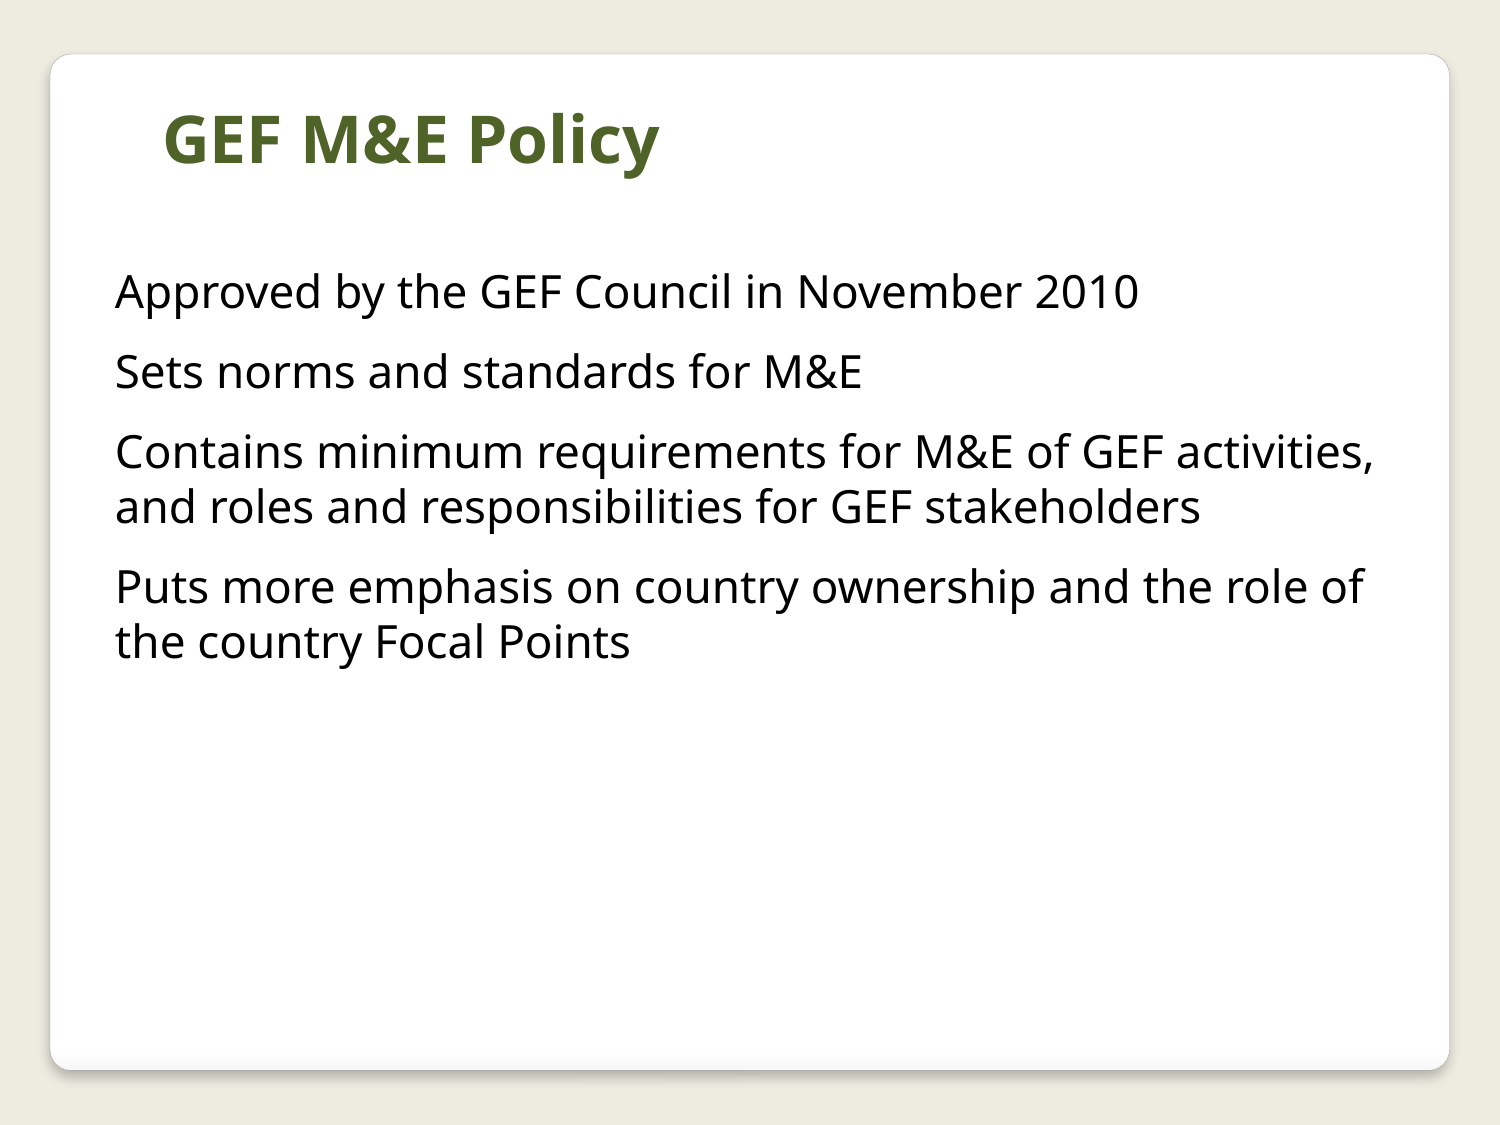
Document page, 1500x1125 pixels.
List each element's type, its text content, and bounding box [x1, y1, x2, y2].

list Approved by the GEF Council in November 2010 Sets norms and standards for M&E Contains minimum requirements for M&E of GEF activities, and roles and responsibilities for GEF stakeholders Puts more emphasis on country ownership and the role of the country Focal Points [100, 255, 1400, 1125]
text_box GEF M&E Policy [147, 89, 1443, 185]
